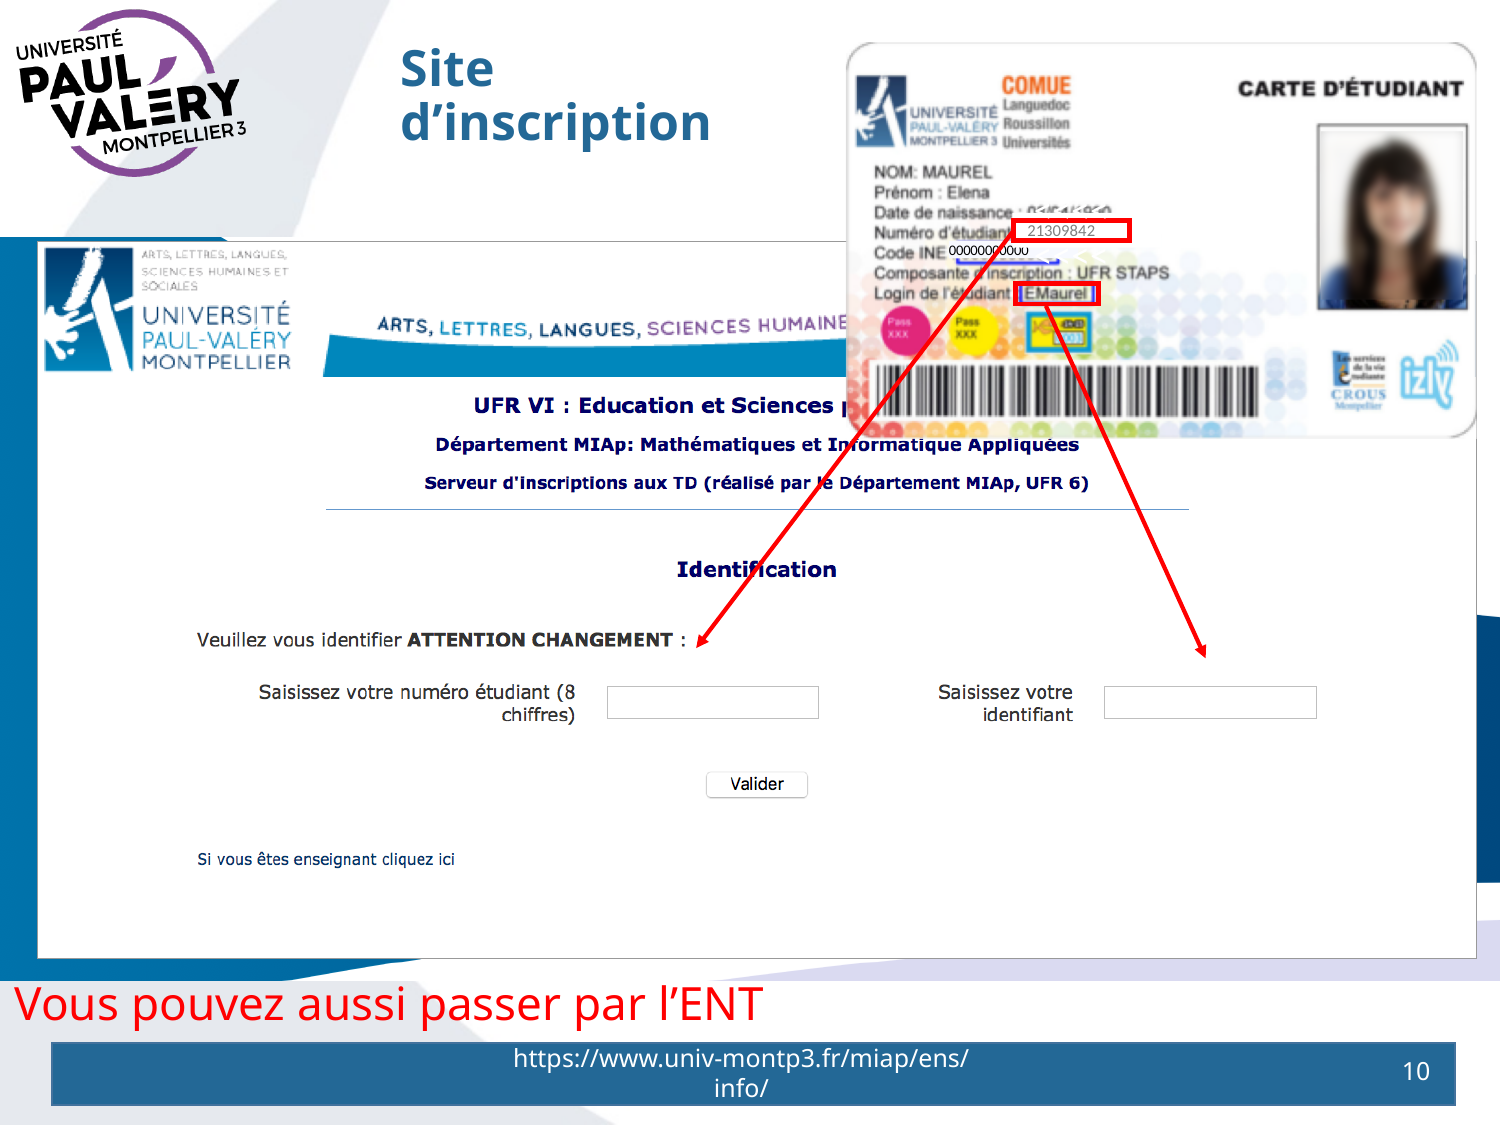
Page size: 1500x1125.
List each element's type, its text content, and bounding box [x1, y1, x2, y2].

picture [0, 0, 1500, 1125]
slide_number 10 [1107, 1042, 1446, 1103]
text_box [1045, 305, 1206, 659]
list Vous pouvez aussi passer par l’ENT [0, 981, 1393, 1085]
title Site d’inscription [385, 28, 1500, 168]
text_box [696, 230, 1014, 649]
footer https://www.univ-montp3.fr/miap/ens/info/ [480, 1042, 1004, 1103]
